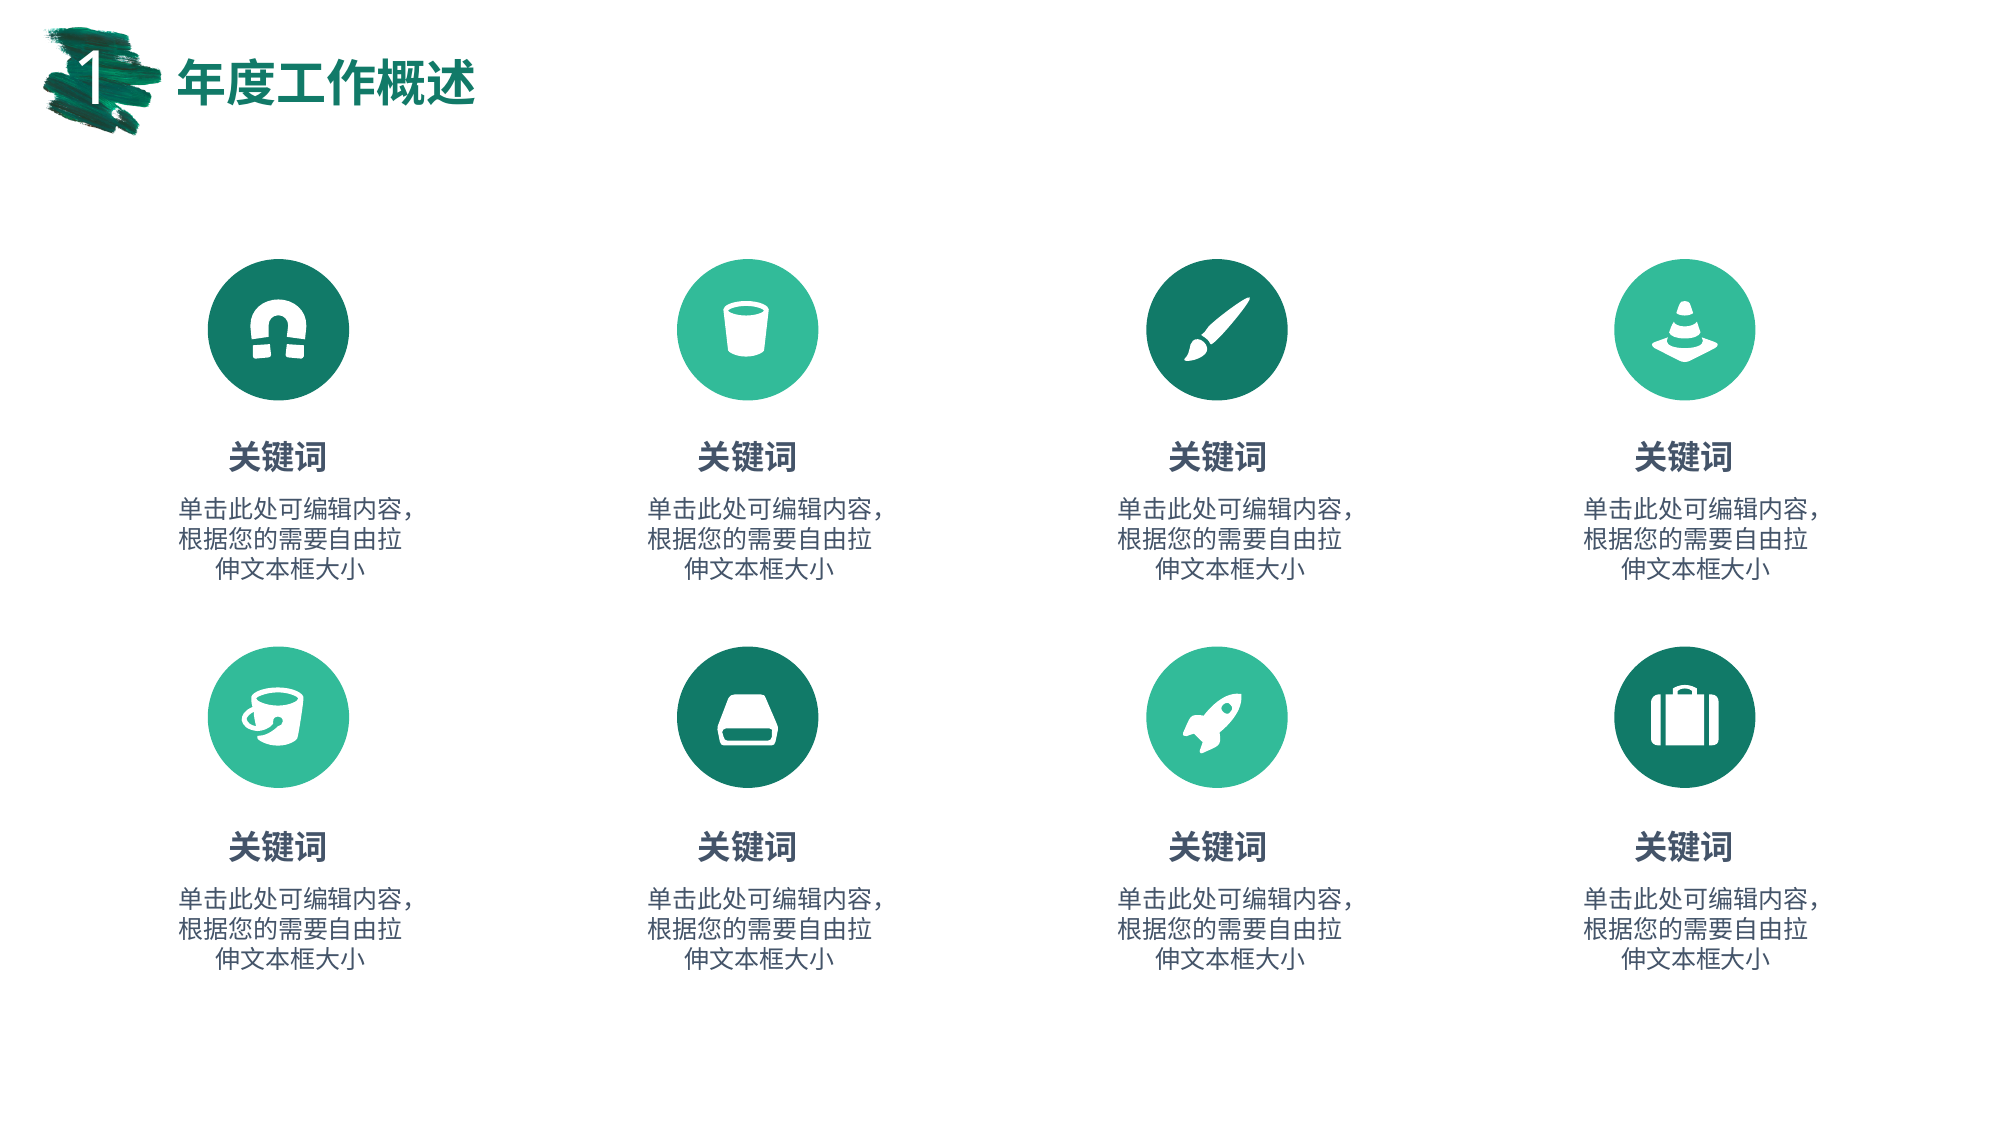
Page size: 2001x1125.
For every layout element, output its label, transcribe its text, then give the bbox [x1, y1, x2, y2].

text_box 单击此处可编辑内容，根据您的需要自由拉伸文本框大小 [1116, 493, 1344, 584]
text_box 单击此处可编辑内容，根据您的需要自由拉伸文本框大小 [646, 493, 874, 584]
text_box [241, 687, 304, 746]
text_box [285, 344, 304, 359]
text_box 单击此处可编辑内容，根据您的需要自由拉伸文本框大小 [646, 883, 874, 974]
text_box [677, 646, 819, 788]
text_box 单击此处可编辑内容，根据您的需要自由拉伸文本框大小 [1582, 883, 1810, 974]
text_box 关键词 [1492, 436, 1876, 477]
text_box [1676, 301, 1694, 316]
text_box [1651, 694, 1661, 746]
text_box [677, 259, 819, 401]
text_box [250, 299, 307, 340]
text_box 单击此处可编辑内容，根据您的需要自由拉伸文本框大小 [1116, 883, 1344, 974]
text_box [1201, 297, 1250, 345]
text_box [1146, 646, 1288, 788]
text_box 单击此处可编辑内容，根据您的需要自由拉伸文本框大小 [177, 883, 405, 974]
text_box 单击此处可编辑内容，根据您的需要自由拉伸文本框大小 [1582, 493, 1810, 584]
text_box [723, 301, 769, 357]
text_box [1669, 321, 1701, 339]
text_box 关键词 [1026, 826, 1411, 867]
text_box 单击此处可编辑内容，根据您的需要自由拉伸文本框大小 [177, 493, 405, 584]
text_box 关键词 [86, 436, 471, 477]
text_box 年度工作概述 [168, 43, 533, 119]
text_box [207, 259, 350, 401]
text_box [252, 344, 272, 359]
text_box 关键词 [1492, 826, 1876, 867]
text_box [1709, 694, 1719, 746]
text_box 关键词 [86, 826, 471, 867]
text_box [1665, 684, 1705, 746]
text_box [1614, 259, 1756, 401]
text_box [1651, 337, 1718, 363]
picture [42, 25, 163, 136]
text_box 关键词 [555, 436, 940, 477]
text_box [1184, 339, 1208, 361]
text_box [1614, 646, 1756, 788]
text_box [717, 694, 778, 746]
text_box 关键词 [555, 826, 940, 867]
text_box [1182, 693, 1242, 754]
text_box 关键词 [1026, 436, 1411, 477]
text_box [207, 646, 350, 788]
text_box [1146, 259, 1288, 401]
